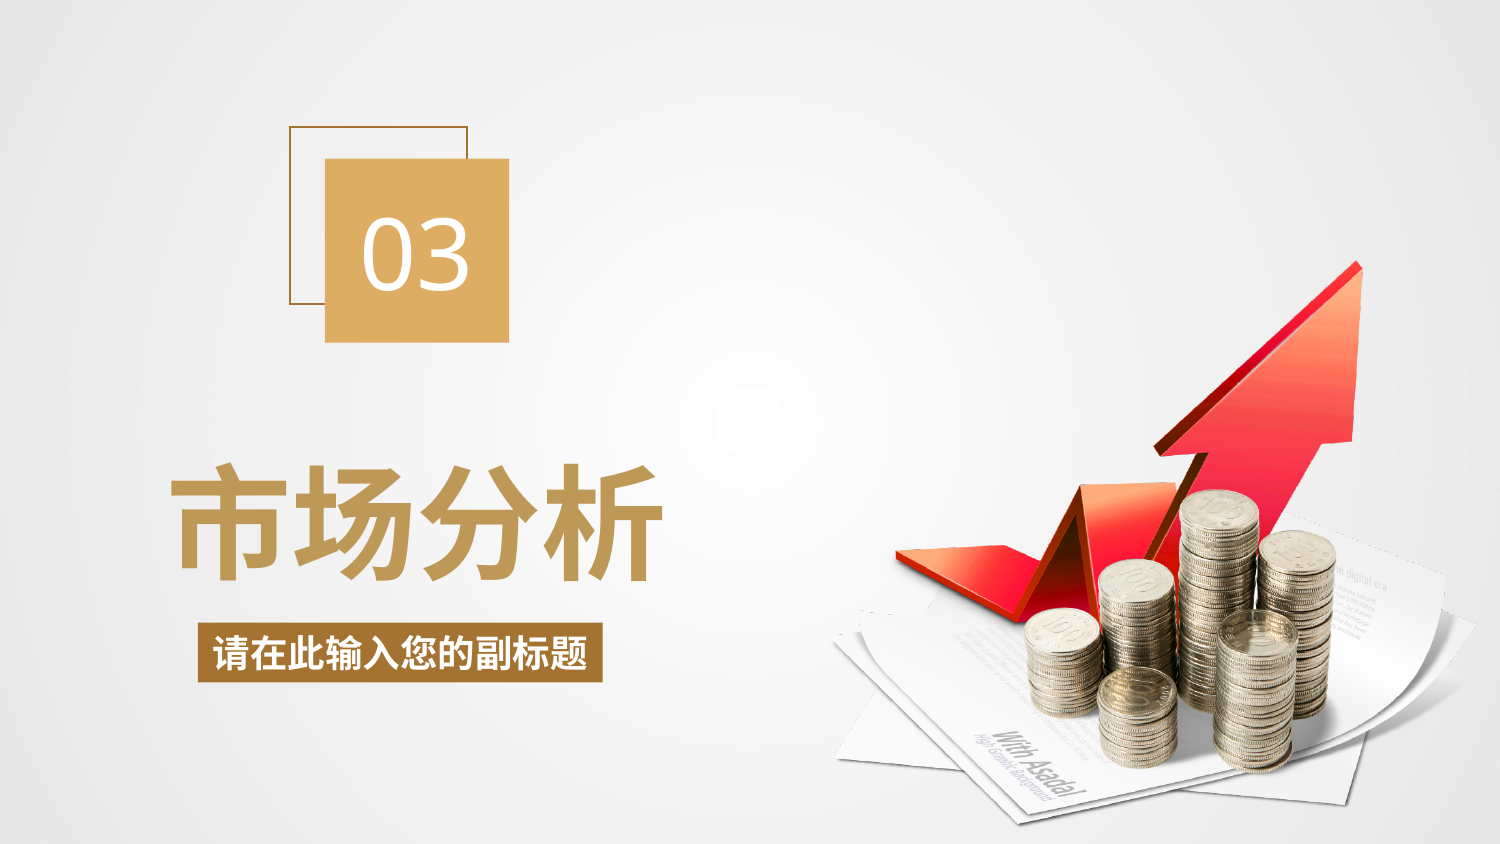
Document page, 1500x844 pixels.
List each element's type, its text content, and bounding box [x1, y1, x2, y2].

text_box 请在此输入您的副标题 [197, 622, 355, 683]
picture [355, 199, 1500, 844]
text_box 市场分析 [152, 438, 355, 604]
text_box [290, 127, 510, 343]
